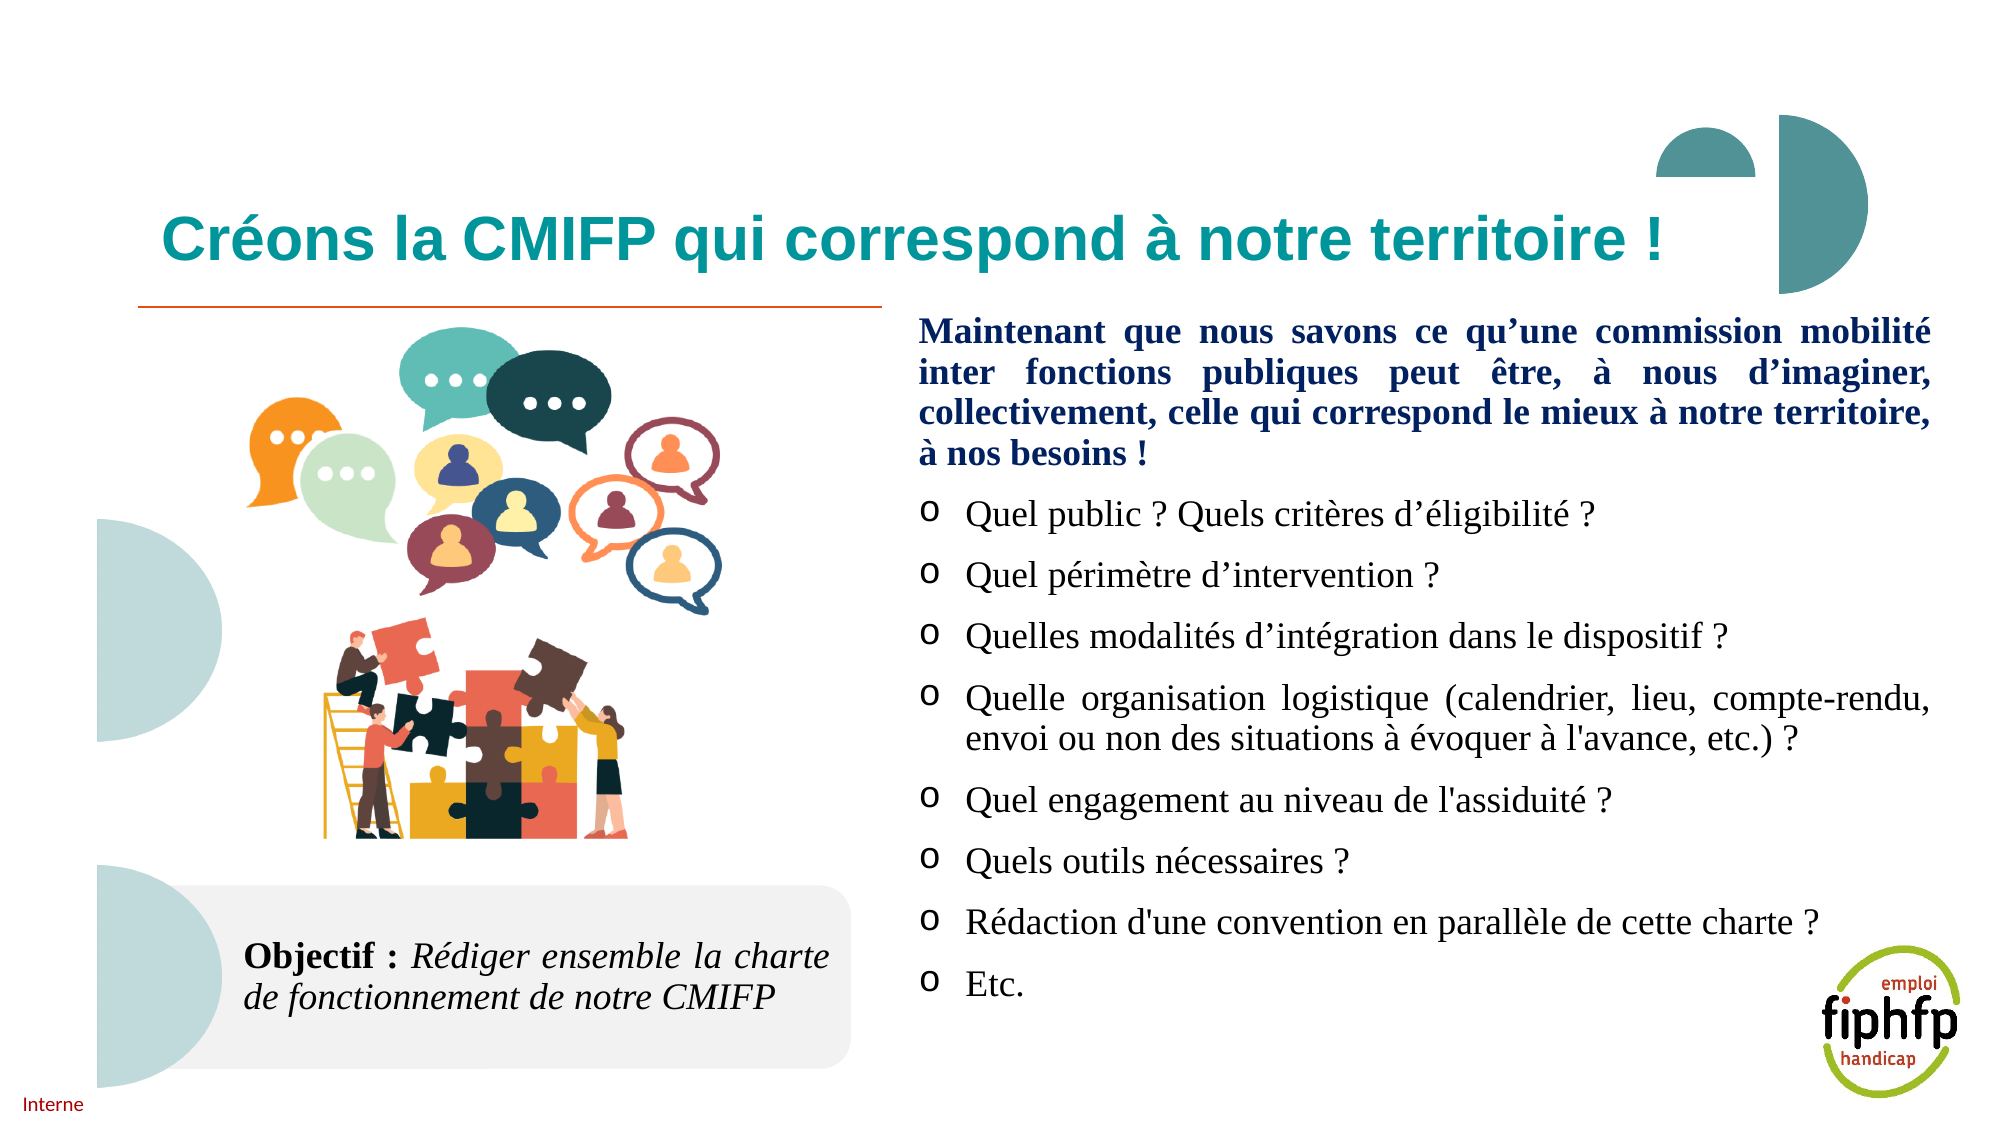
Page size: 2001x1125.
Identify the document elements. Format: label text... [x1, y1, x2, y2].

picture [82, 321, 737, 845]
picture [1768, 104, 1879, 151]
picture [1651, 122, 1761, 151]
text_box [237, 884, 853, 1070]
title Créons la CMIFP qui correspond à notre territoire ! [146, 151, 1911, 282]
list Maintenant que nous savons ce qu’une commission mobilité inter fonctions publiques peut être, à nous d’imaginer, collectivement, celle qui correspond le mieux à notre territoire, à nos besoins ! Quel public ? Quels critères d’éligibilité ? Quel périmètre d’intervention ? Quelles modalités d’intégration dans le dispositif ? Quelle organisation logistique (calendrier, lieu, compte-rendu, envoi ou non des situations à évoquer à l'avance, etc.) ? Quel engagement au niveau de l'assiduité ? Quels outils nécessaires ? Rédaction d'une convention en parallèle de cette charte ? Etc. [903, 303, 1948, 1001]
picture [1768, 282, 1879, 303]
picture [82, 852, 237, 1100]
picture [1816, 941, 1966, 1101]
text_box Objectif : Rédiger ensemble la charte de fonctionnement de notre CMIFP [237, 928, 846, 1026]
